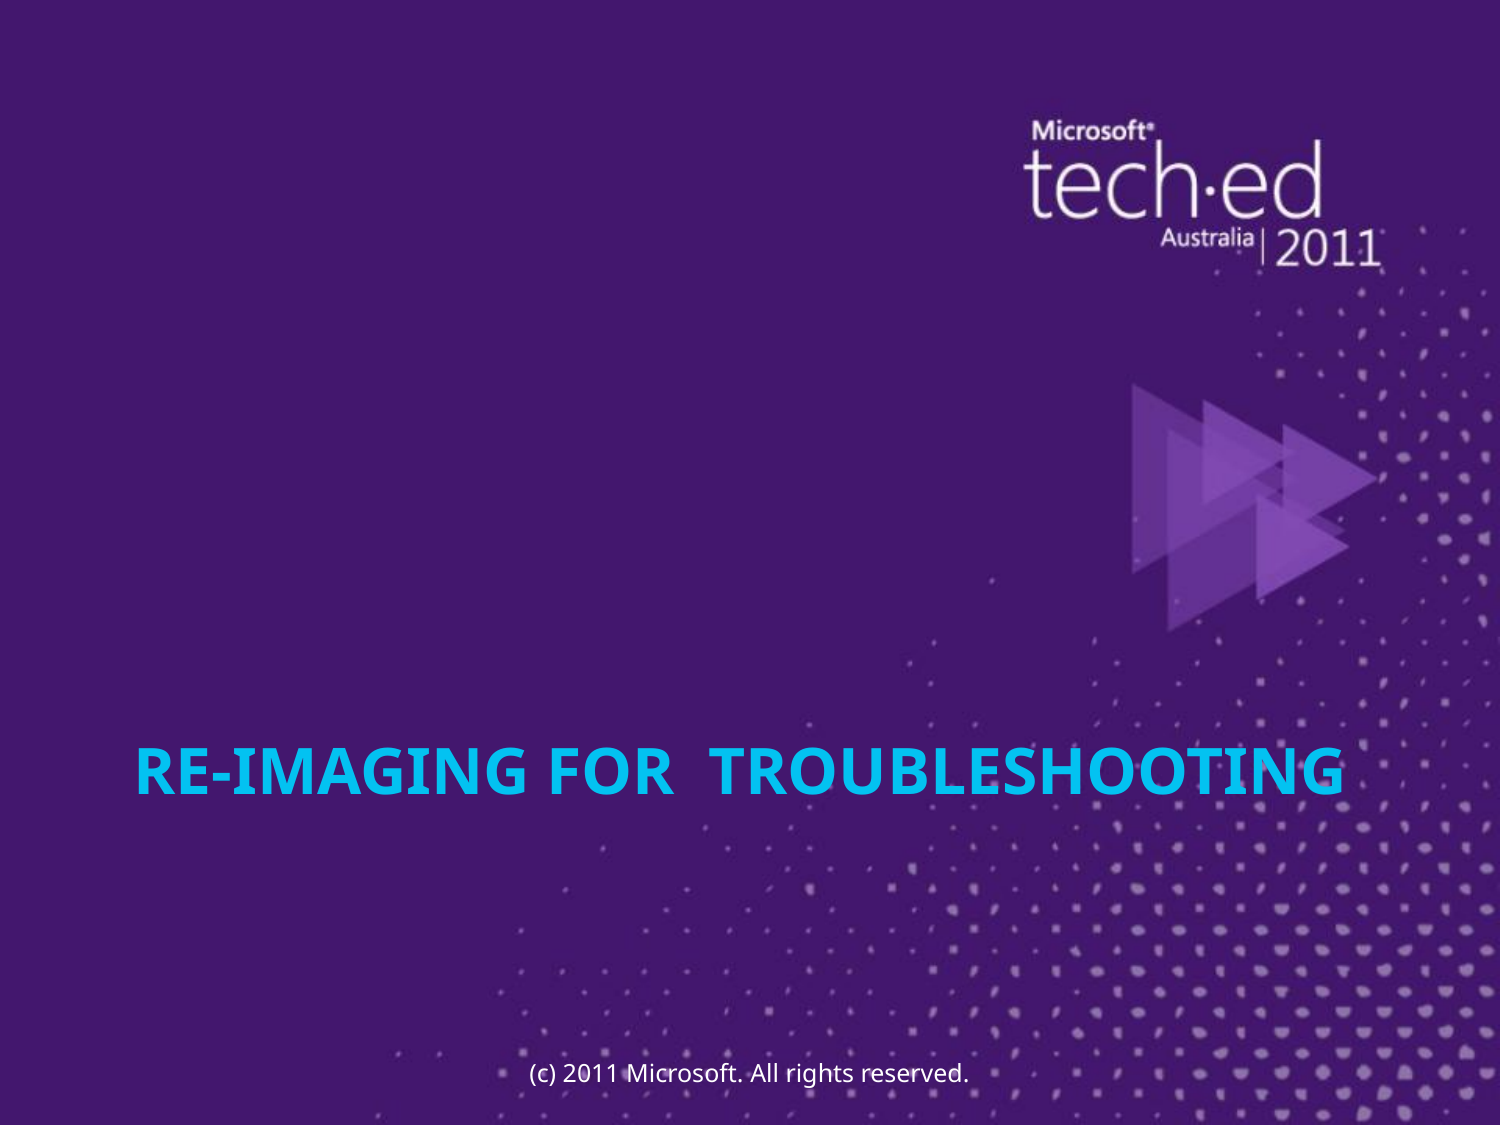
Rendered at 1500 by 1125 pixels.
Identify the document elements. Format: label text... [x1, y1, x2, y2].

footer (c) 2011 Microsoft. All rights reserved. [512, 1042, 988, 1103]
title Re-imaging For Troubleshooting [118, 722, 1394, 947]
picture [0, 0, 1500, 1125]
